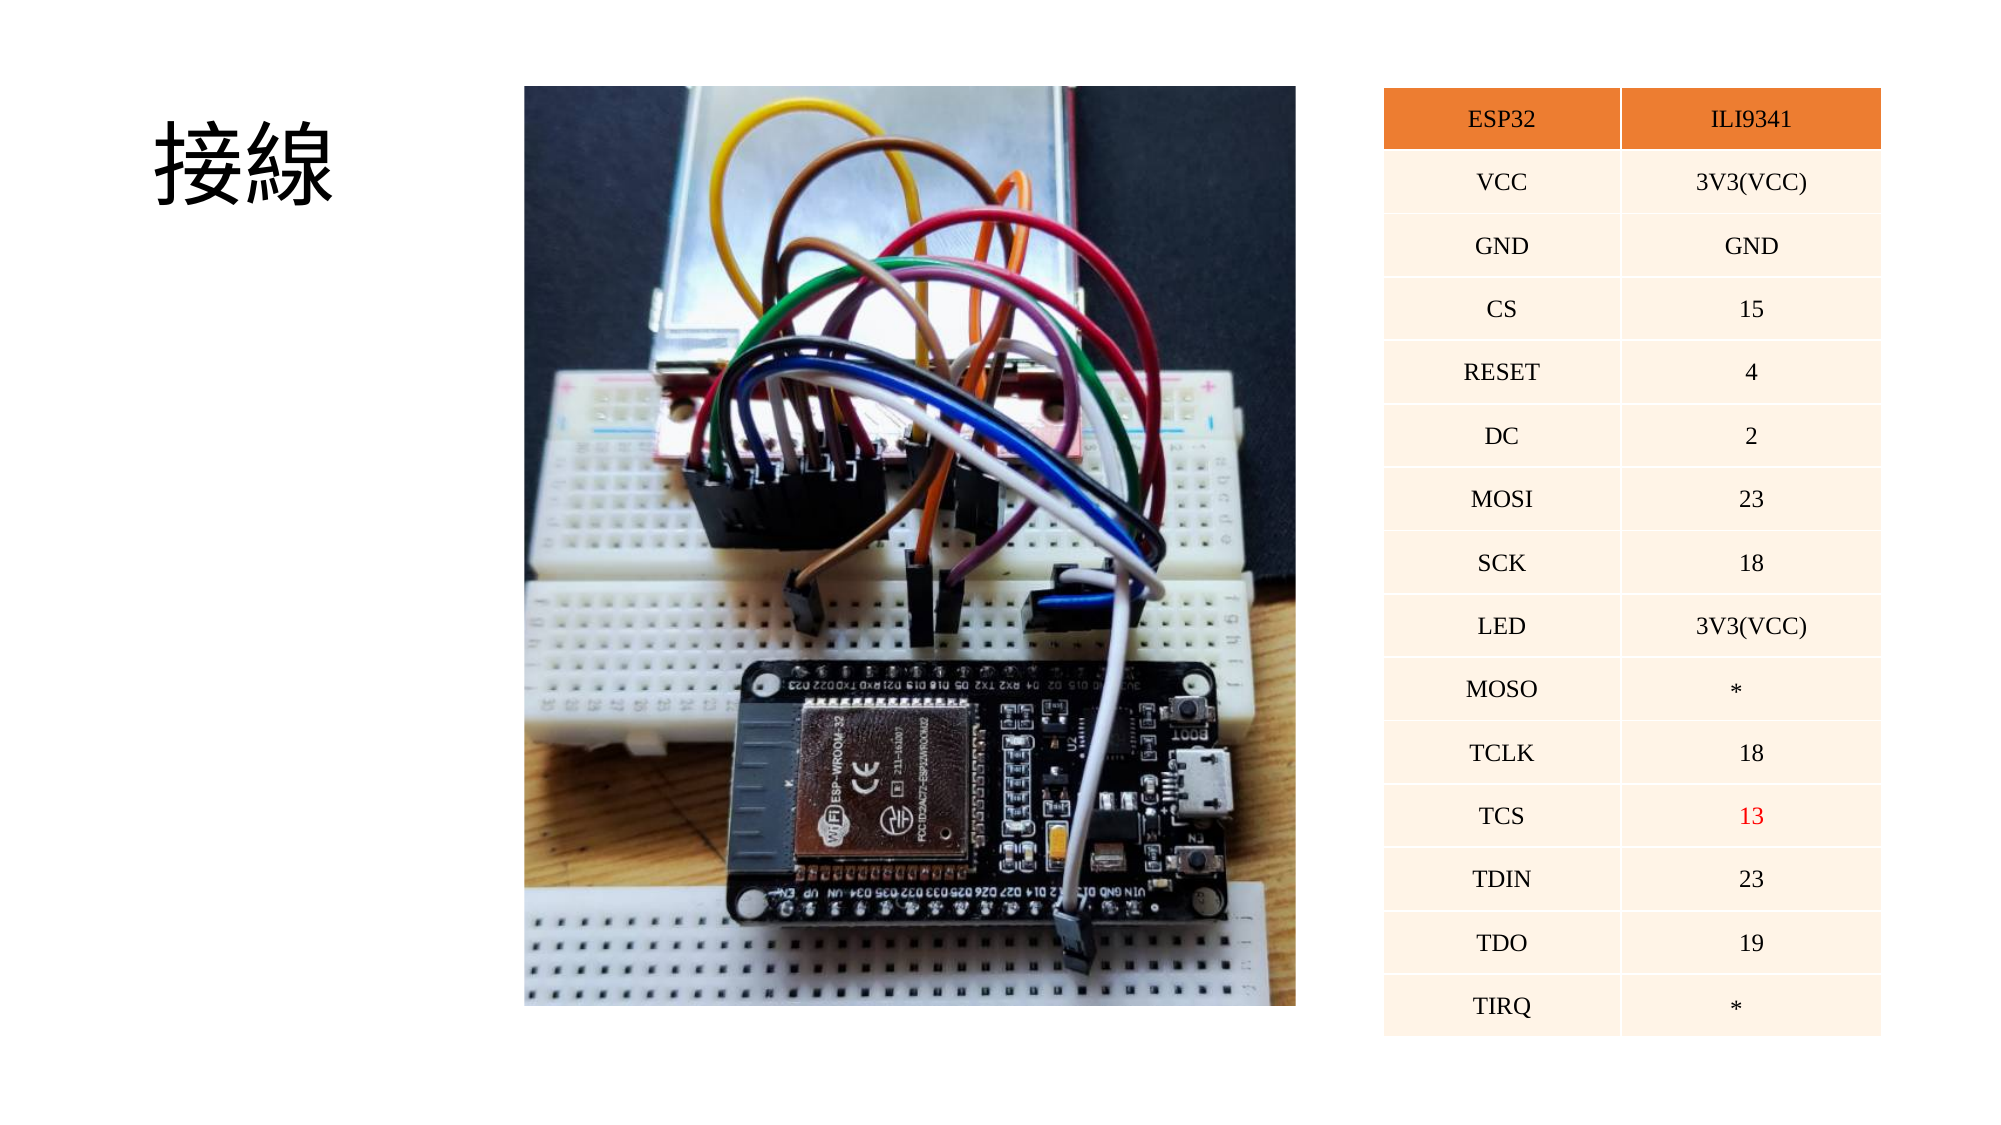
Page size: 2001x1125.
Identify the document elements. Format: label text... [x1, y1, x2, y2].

table_cell 23 [1622, 468, 1881, 530]
table_cell GND [1622, 214, 1881, 276]
table_cell SCK [1384, 531, 1620, 593]
table_cell 18 [1622, 721, 1881, 783]
table_cell TCS [1384, 785, 1620, 846]
table_cell 13 [1622, 785, 1881, 846]
table_cell MOSI [1384, 468, 1620, 530]
table_cell TIRQ [1384, 975, 1620, 1036]
table_cell 3V3(VCC) [1622, 595, 1881, 656]
table_cell 19 [1622, 912, 1881, 973]
table_cell GND [1384, 214, 1620, 276]
table_header ILI9341 [1622, 88, 1881, 149]
table_cell MOSO [1384, 658, 1620, 720]
table_cell DC [1384, 405, 1620, 466]
picture [524, 86, 1296, 1006]
table_cell 23 [1622, 848, 1881, 910]
table_cell VCC [1384, 151, 1620, 213]
table_cell LED [1384, 595, 1620, 656]
table_cell 4 [1622, 341, 1881, 403]
title 接線 [137, 59, 1863, 278]
table_cell 3V3(VCC) [1622, 151, 1881, 213]
table_cell TDIN [1384, 848, 1620, 910]
table_cell * [1622, 658, 1881, 720]
table_cell TDO [1384, 912, 1620, 973]
table_cell 18 [1622, 531, 1881, 593]
table_cell * [1622, 975, 1881, 1036]
table_cell TCLK [1384, 721, 1620, 783]
table_cell CS [1384, 278, 1620, 339]
table_cell 15 [1622, 278, 1881, 339]
table_header ESP32 [1384, 88, 1620, 149]
table_cell 2 [1622, 405, 1881, 466]
table_cell RESET [1384, 341, 1620, 403]
